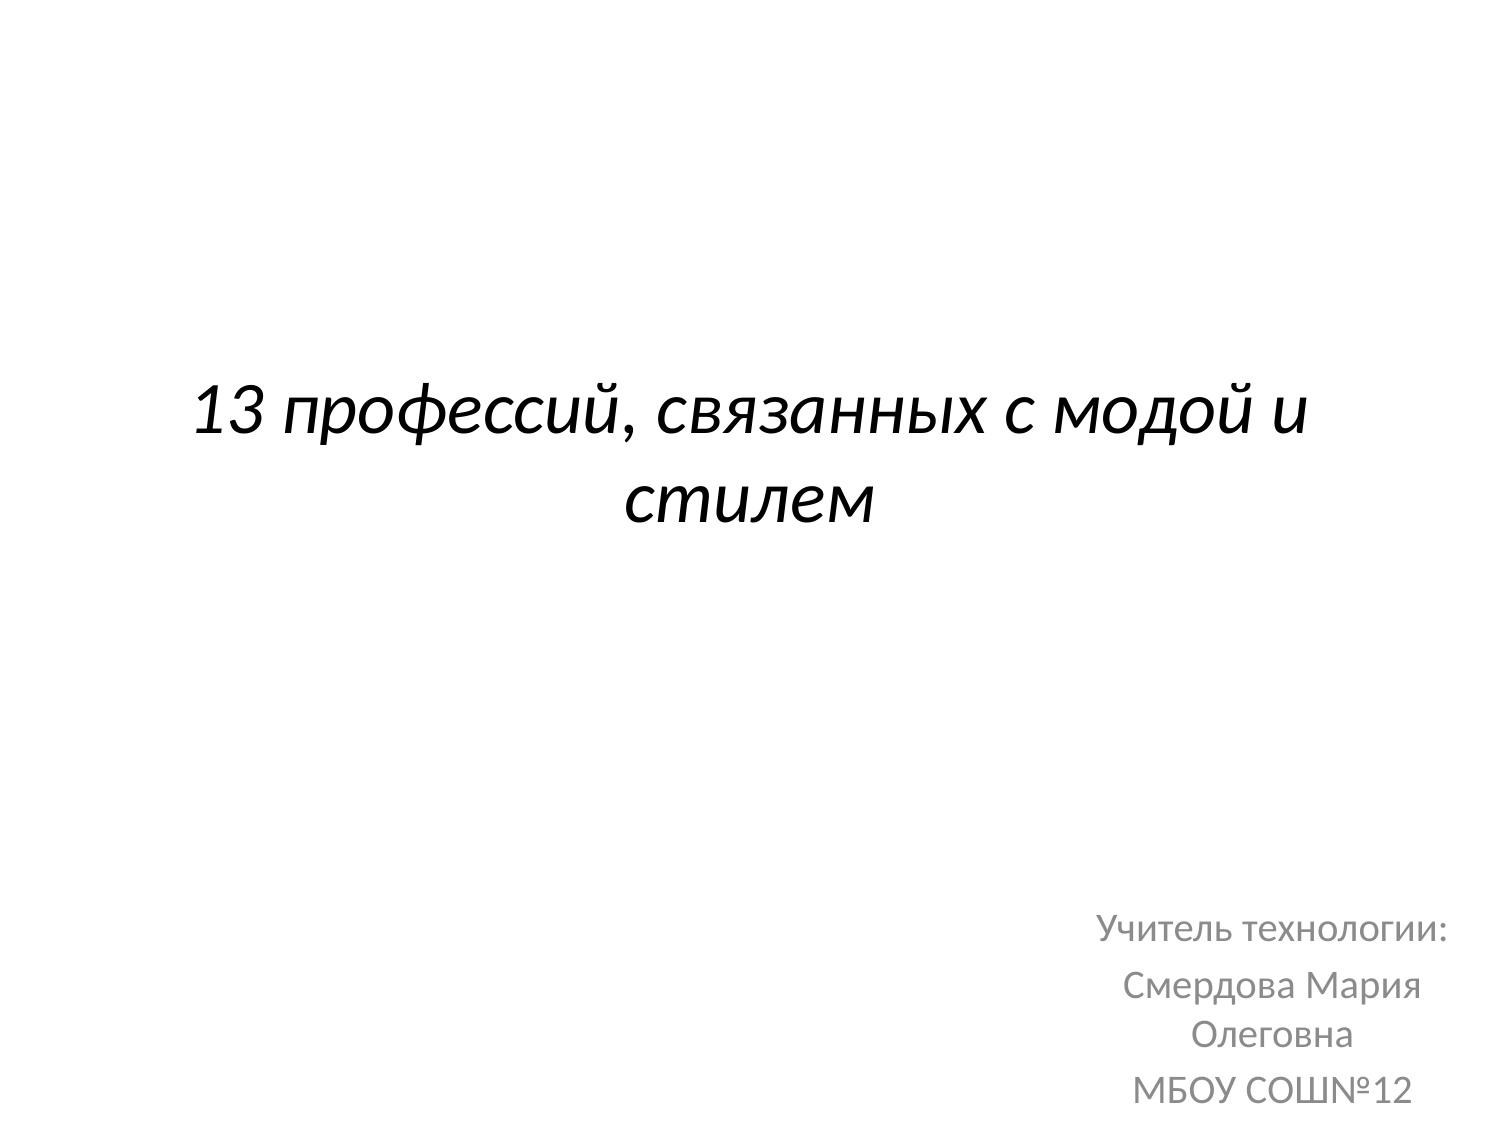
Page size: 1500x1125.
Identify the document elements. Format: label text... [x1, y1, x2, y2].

title 13 профессий, связанных с модой и стилем [112, 349, 1388, 591]
subtitle Учитель технологии: Смердова Мария Олеговна МБОУ СОШ№12 [1045, 893, 1500, 1125]
